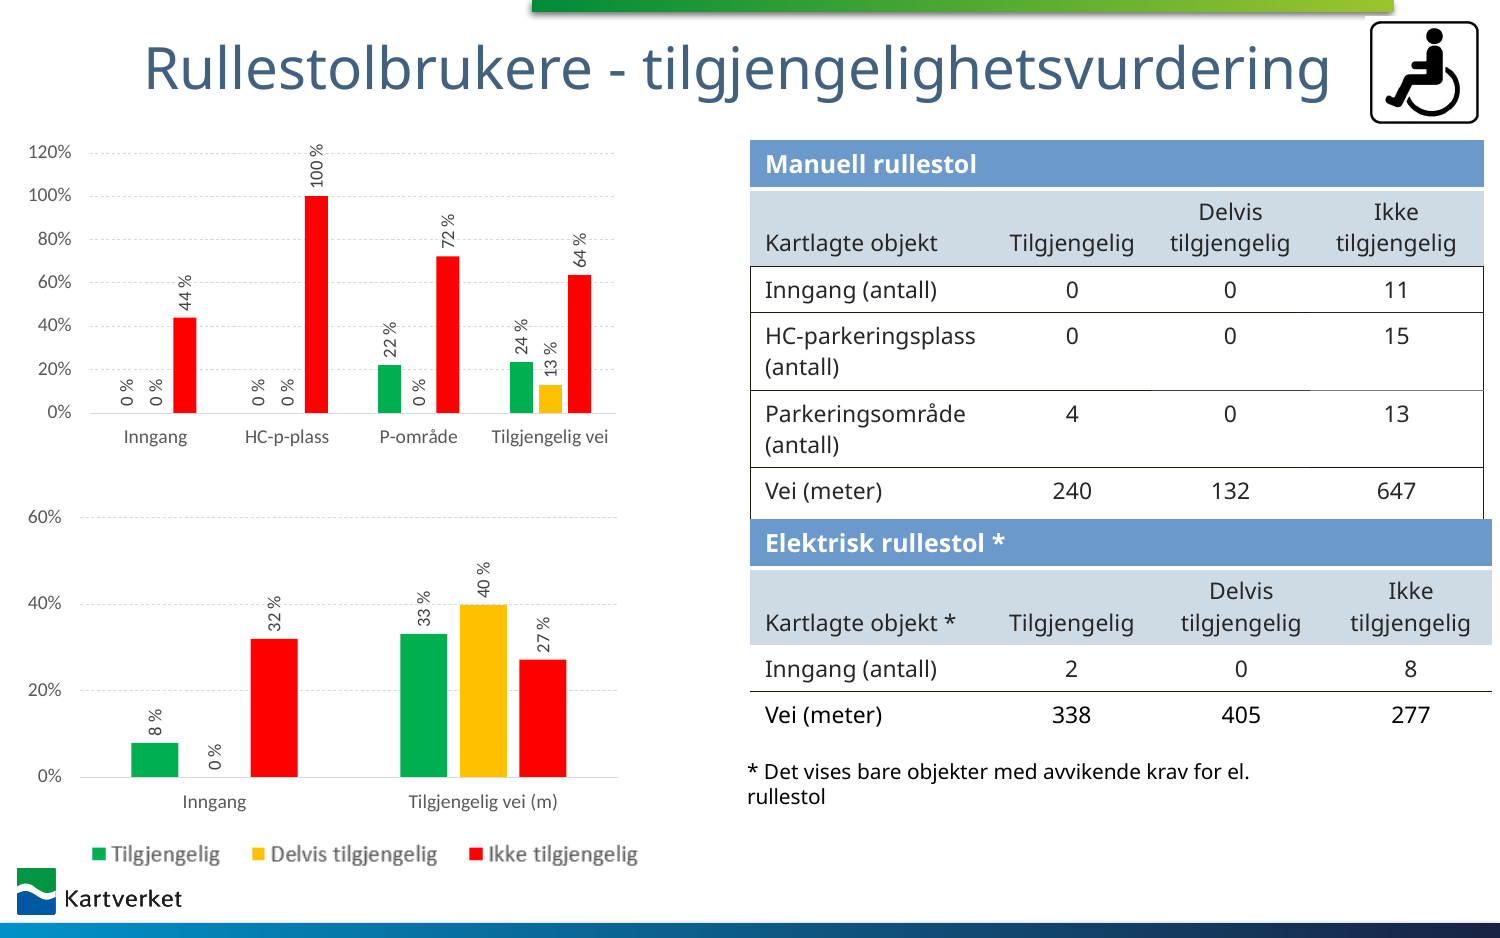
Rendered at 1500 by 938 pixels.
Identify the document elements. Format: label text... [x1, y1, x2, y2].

table_cell 277 [1330, 692, 1492, 738]
table_cell Inngang (antall) [751, 267, 994, 312]
text_box Rullestolbrukere - tilgjengelighetsvurdering [39, 12, 1348, 109]
table_cell 0 [1153, 645, 1330, 691]
table_header Manuell rullestol [750, 140, 1484, 187]
table_cell Inngang (antall) [750, 645, 991, 691]
picture [86, 838, 643, 870]
table_cell Delvis tilgjengelig [1153, 570, 1330, 645]
picture [1365, 16, 1484, 129]
table_cell 0 [994, 313, 1151, 390]
table_cell 4 [994, 391, 1151, 467]
table_cell 0 [1151, 313, 1310, 390]
table_cell 0 [1151, 391, 1310, 467]
table_cell Vei (meter) [751, 468, 994, 519]
table_cell Tilgjengelig [994, 191, 1151, 266]
table_cell 338 [991, 692, 1153, 738]
table_cell Kartlagte objekt * [750, 570, 991, 645]
table_cell Delvis tilgjengelig [1151, 191, 1310, 266]
table_cell 0 [994, 267, 1151, 312]
picture [20, 499, 630, 822]
picture [20, 135, 629, 457]
table_cell 0 [1151, 267, 1310, 312]
table_cell Vei (meter) [750, 692, 991, 738]
table_cell HC-parkeringsplass (antall) [751, 313, 994, 390]
table_cell 8 [1330, 645, 1492, 691]
table_cell 11 [1310, 267, 1483, 312]
table_header Elektrisk rullestol * [750, 519, 1492, 566]
table_cell 240 [994, 468, 1151, 519]
table_cell 405 [1153, 692, 1330, 738]
text_box * Det vises bare objekter med avvikende krav for el. rullestol [732, 751, 1317, 816]
table_cell Kartlagte objekt [750, 191, 994, 266]
table_cell 13 [1310, 391, 1483, 467]
table_cell 132 [1151, 468, 1310, 519]
table_cell Ikke tilgjengelig [1310, 191, 1484, 266]
table_cell 15 [1310, 313, 1483, 390]
table_cell 2 [991, 645, 1153, 691]
table_cell Ikke tilgjengelig [1330, 570, 1492, 645]
table_cell Parkeringsområde (antall) [751, 391, 994, 467]
table_cell 647 [1310, 468, 1483, 519]
table_cell Tilgjengelig [991, 570, 1153, 645]
